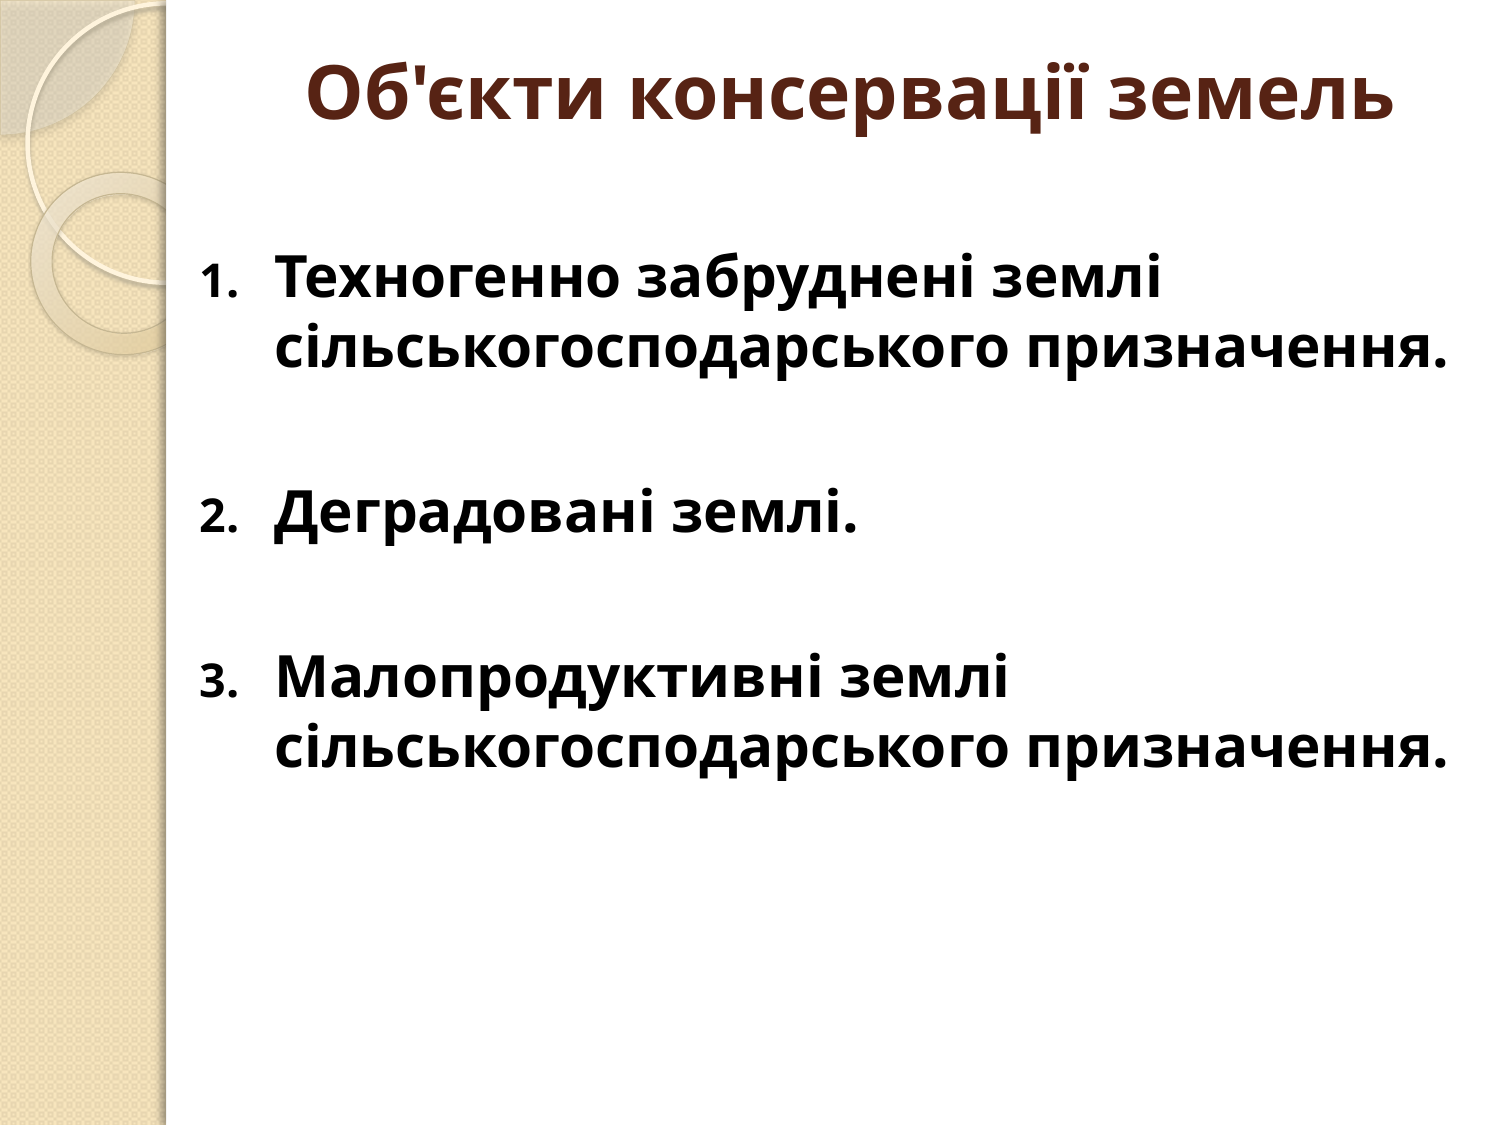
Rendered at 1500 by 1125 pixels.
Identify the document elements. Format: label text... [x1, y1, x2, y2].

list Техногенно забруднені землі сільськогосподарського призначення. Деградовані землі. Малопродуктивні землі сільськогосподарського призначення. [170, 231, 1466, 1125]
title Об'єкти консервації земель [235, 0, 1466, 184]
